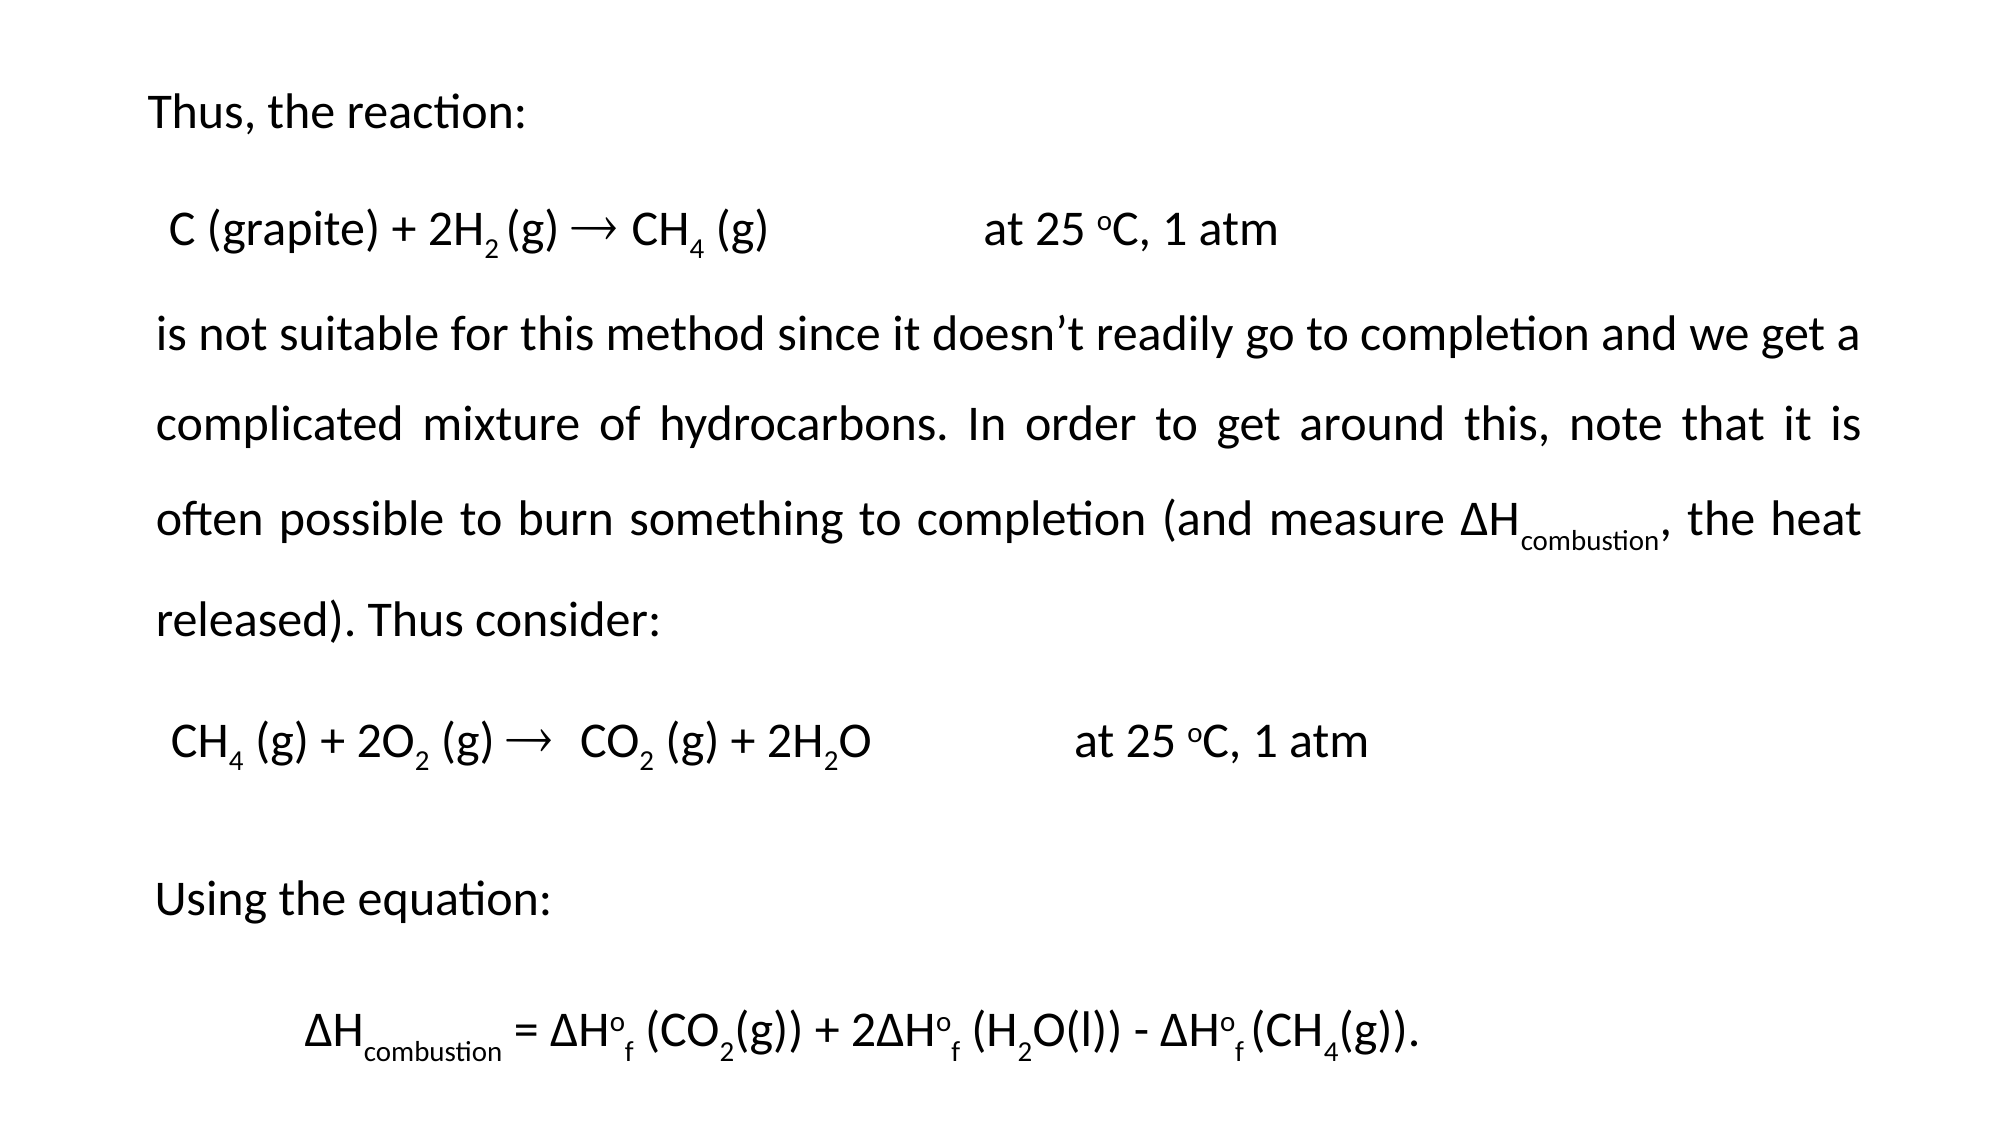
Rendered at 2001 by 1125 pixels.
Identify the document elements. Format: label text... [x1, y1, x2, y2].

text_box Thus, the reaction: [132, 71, 554, 146]
text_box C (grapite) + 2H2 (g)  CH4 (g) at 25 oC, 1 atm [153, 180, 1295, 272]
text_box CH4 (g) + 2O2 (g)  CO2 (g) + 2H2O at 25 oC, 1 atm [156, 691, 1385, 783]
text_box Using the equation: ΔHcombustion = ΔHof (CO2(g)) + 2ΔHof (H2O(l)) - ΔHof (CH4(g)). [139, 798, 1747, 1075]
text_box is not suitable for this method since it doesn’t readily go to completion and we get a complicated mixture of hydrocarbons. In order to get around this, note that it is often possible to burn something to completion (and measure ΔHcombustion, the heat released). Thus consider: [140, 262, 1878, 654]
